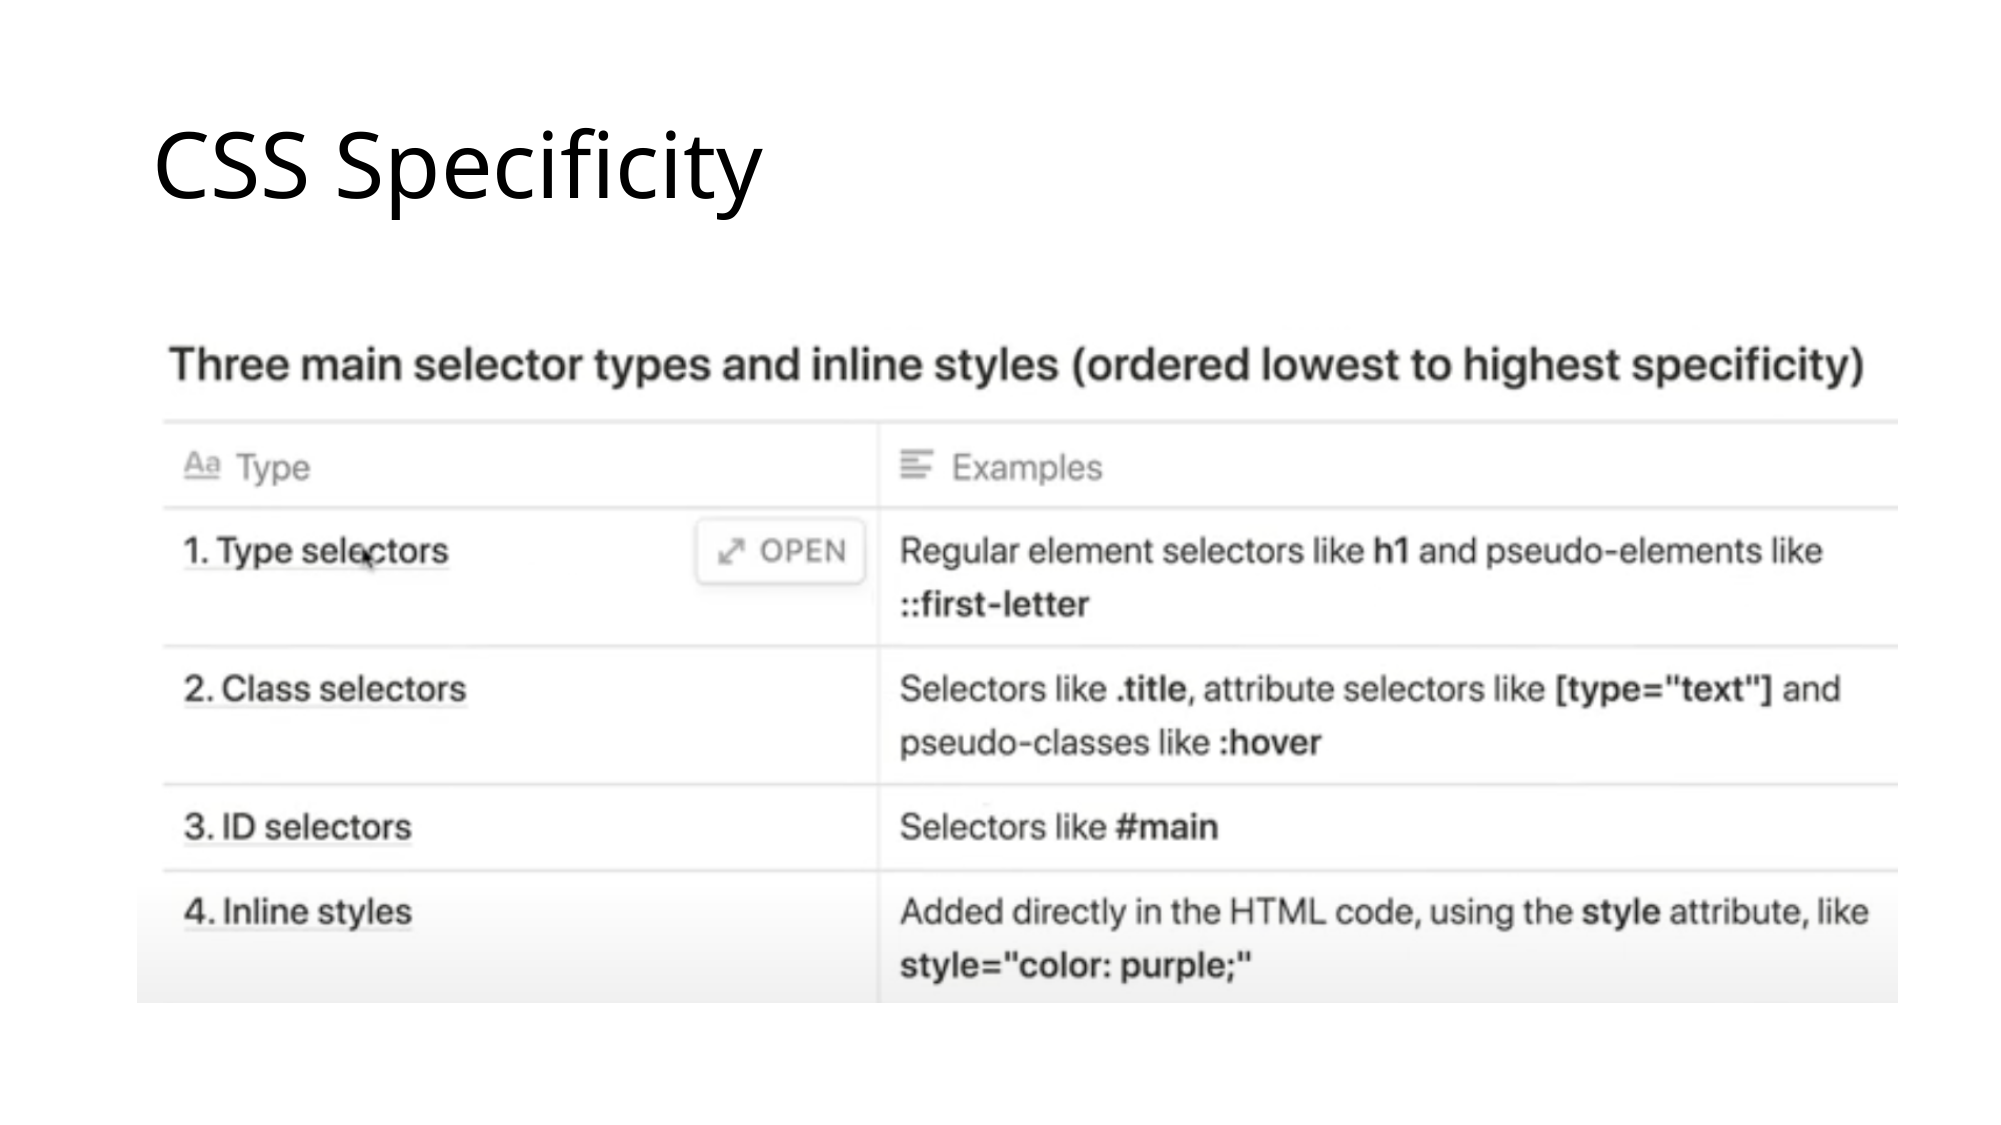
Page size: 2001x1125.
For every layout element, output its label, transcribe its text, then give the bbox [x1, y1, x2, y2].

title CSS Specificity [137, 59, 1863, 278]
picture [137, 312, 1898, 1003]
